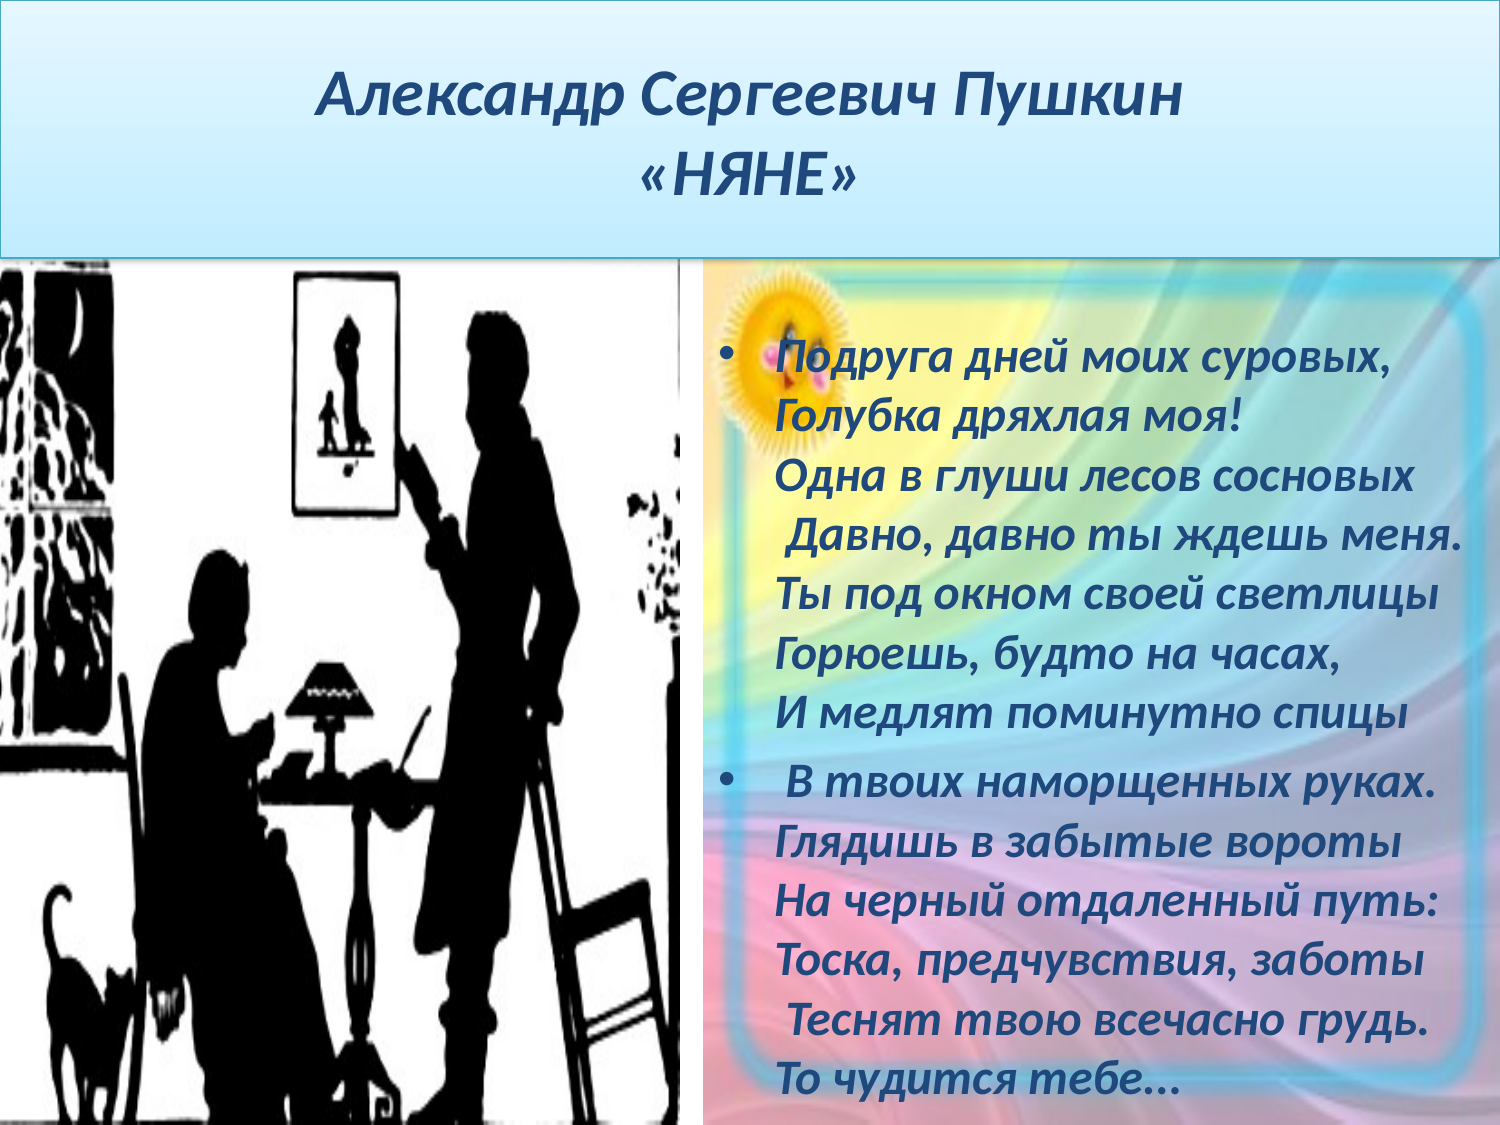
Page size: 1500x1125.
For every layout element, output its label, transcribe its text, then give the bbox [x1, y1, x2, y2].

title Александр Сергеевич Пушкин «НЯНЕ» [0, 0, 1500, 259]
list Подруга дней моих суровых, Голубка дряхлая моя! Одна в глуши лесов сосновых Давно, давно ты ждешь меня. Ты под окном своей светлицы Горюешь, будто на часах, И медлят поминутно спицы В твоих наморщенных руках. Глядишь в забытые вороты На черный отдаленный путь: Тоска, предчувствия, заботы Теснят твою всечасно грудь. То чудится тебе... [703, 264, 1500, 1125]
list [0, 245, 680, 1125]
